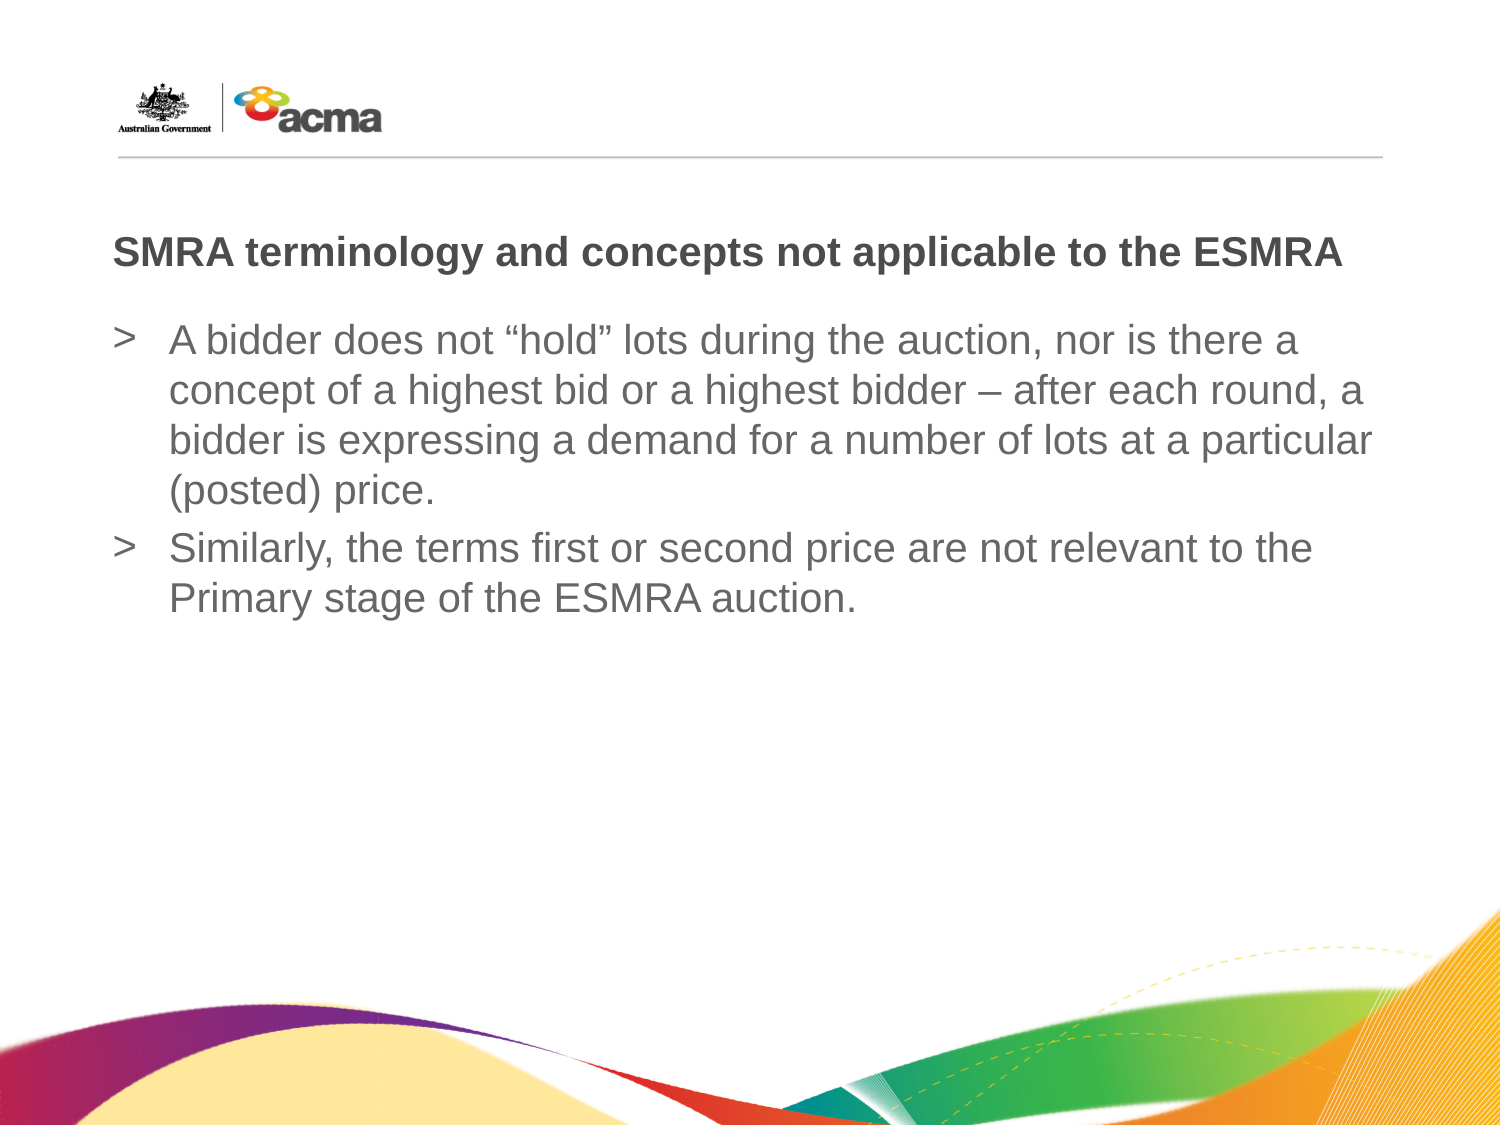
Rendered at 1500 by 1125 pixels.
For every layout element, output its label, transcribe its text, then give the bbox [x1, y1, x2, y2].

picture [0, 0, 1500, 1125]
title SMRA terminology and concepts not applicable to the ESMRA [112, 224, 1388, 300]
list A bidder does not “hold” lots during the auction, nor is there a concept of a highest bid or a highest bidder – after each round, a bidder is expressing a demand for a number of lots at a particular (posted) price. Similarly, the terms first or second price are not relevant to the Primary stage of the ESMRA auction. [112, 312, 1388, 913]
